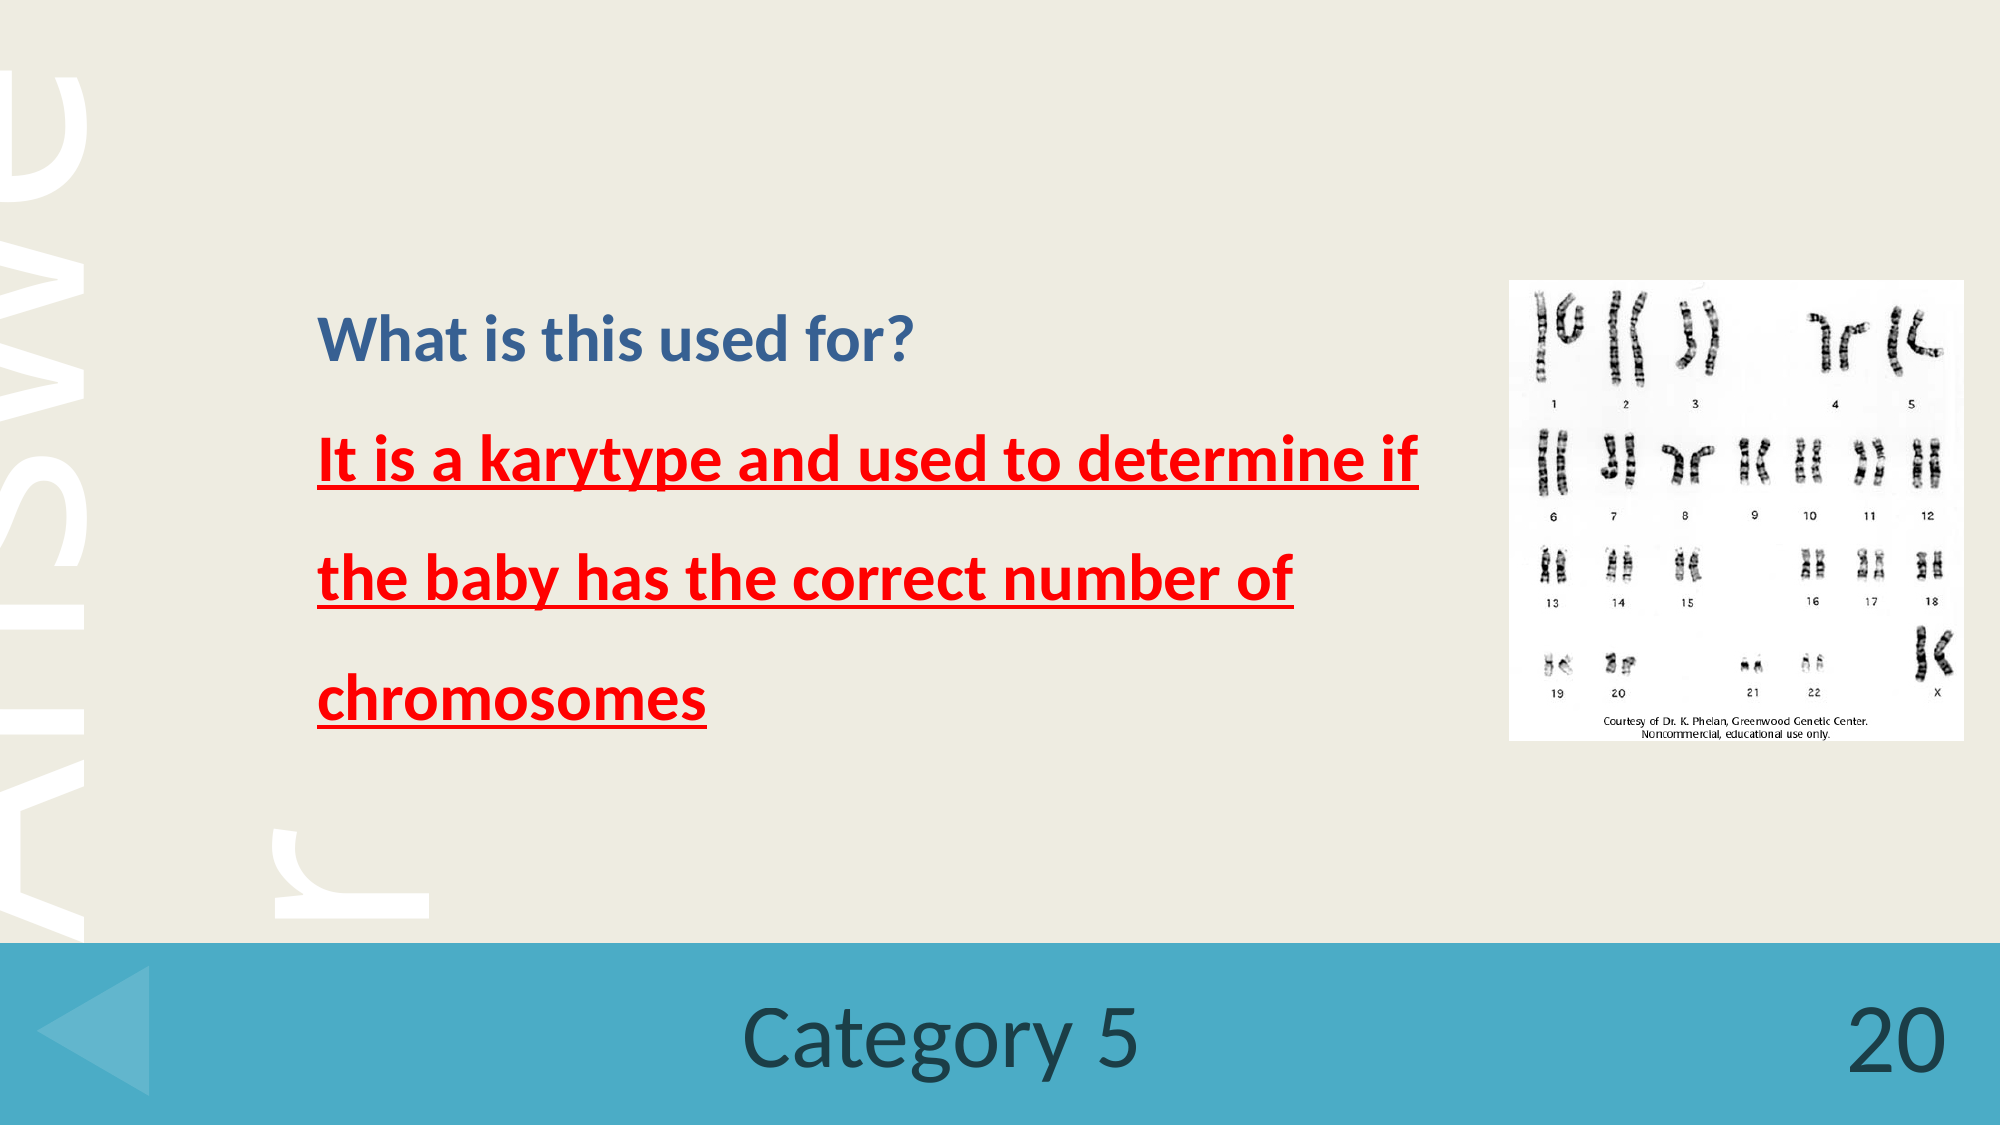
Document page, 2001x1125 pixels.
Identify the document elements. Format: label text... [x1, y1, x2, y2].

list 20 [1843, 967, 1963, 1097]
list What is this used for? It is a karytype and used to determine if the baby has the correct number of chromosomes [302, 142, 1510, 847]
title Category 5 [42, 937, 1843, 1125]
picture [1508, 280, 1964, 741]
